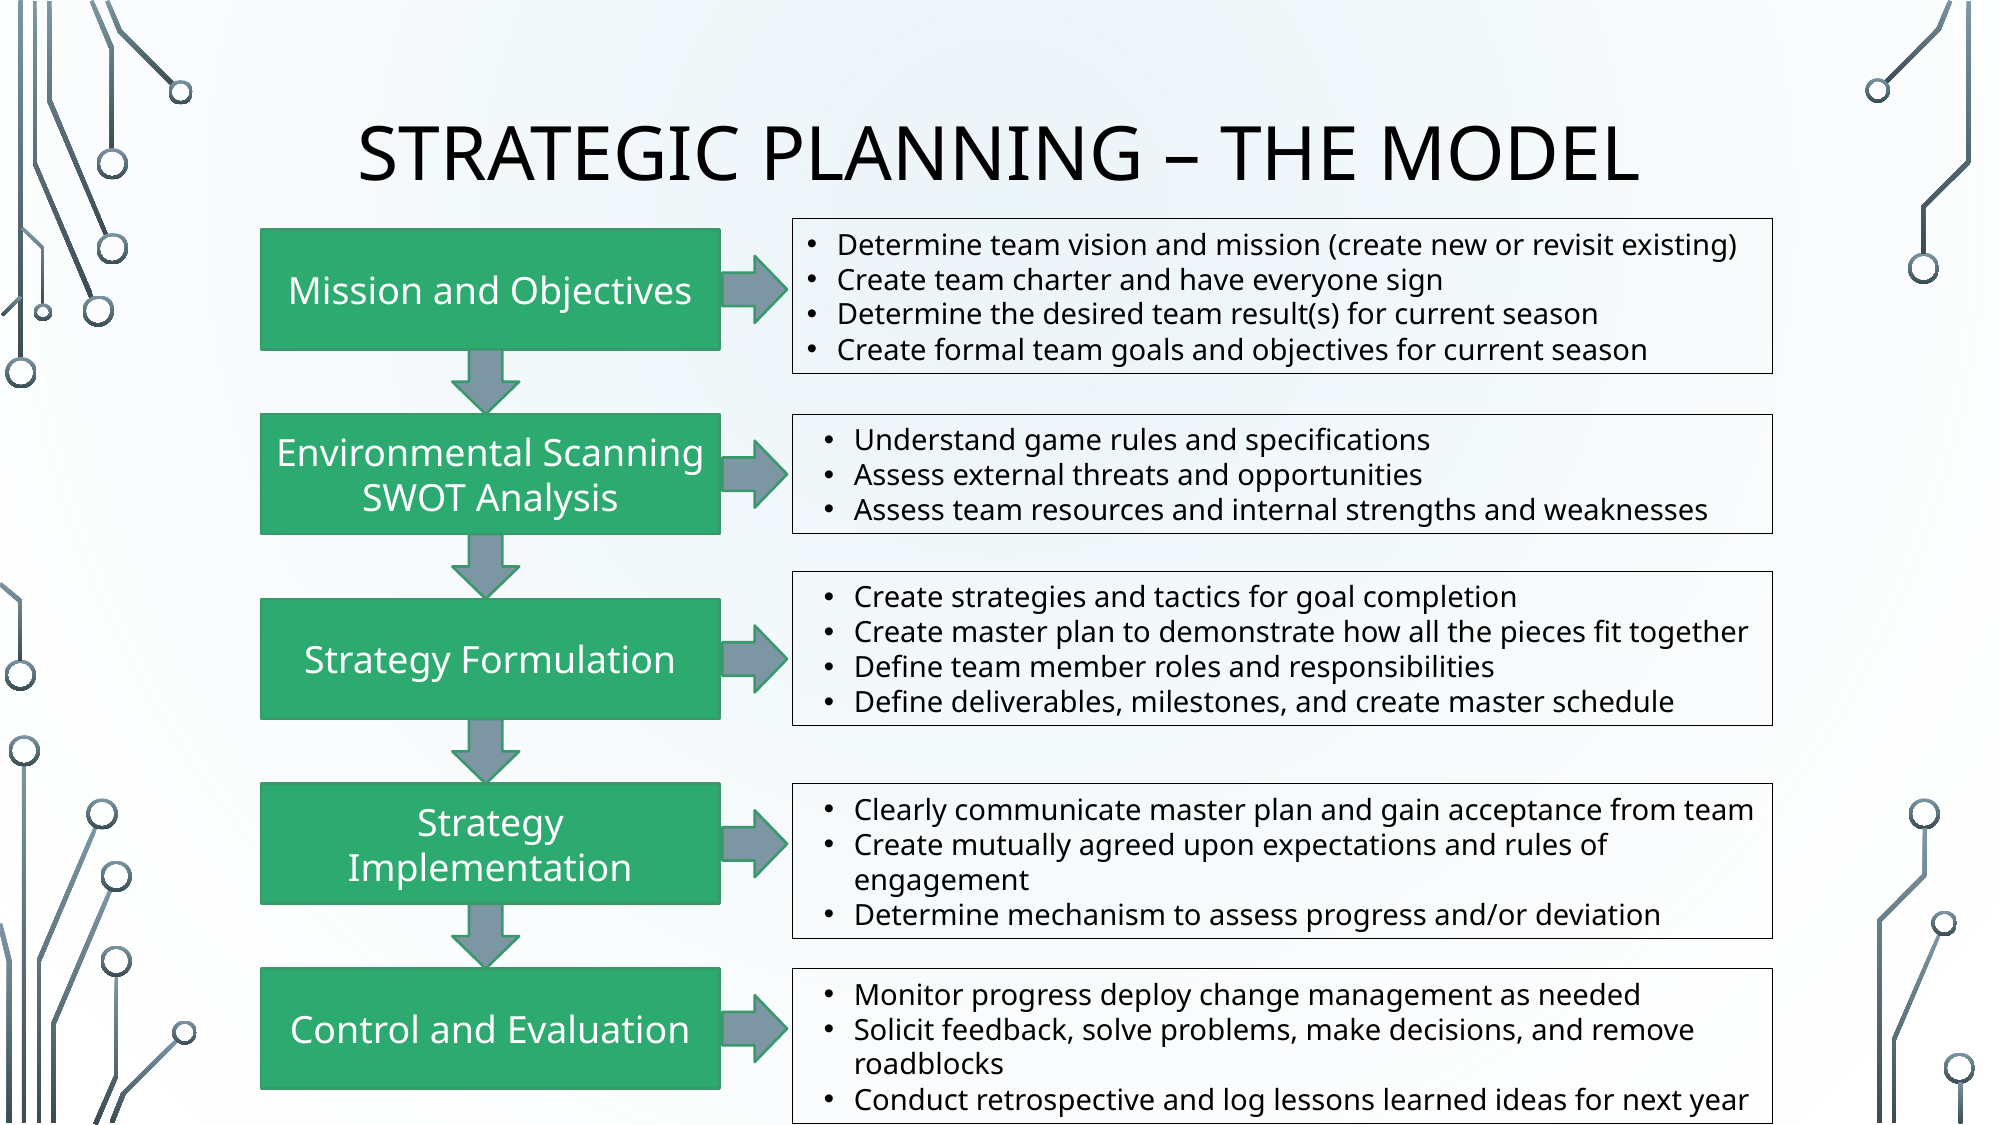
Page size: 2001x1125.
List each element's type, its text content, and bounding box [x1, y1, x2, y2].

text_box [451, 348, 521, 416]
text_box [721, 993, 789, 1064]
text_box [721, 254, 789, 325]
text_box Determine team vision and mission (create new or revisit existing) Create team charter and have everyone sign Determine the desired team result(s) for current season Create formal team goals and objectives for current season [792, 218, 1773, 374]
text_box Monitor progress deploy change management as needed Solicit feedback, solve problems, make decisions, and remove roadblocks Conduct retrospective and log lessons learned ideas for next year [792, 968, 1773, 1124]
text_box [721, 439, 789, 509]
text_box Mission and Objectives [260, 228, 721, 351]
text_box [721, 624, 789, 694]
text_box Understand game rules and specifications Assess external threats and opportunities Assess team resources and internal strengths and weaknesses [792, 414, 1773, 534]
text_box Environmental Scanning SWOT Analysis [260, 413, 721, 535]
text_box Strategy Formulation [260, 598, 721, 720]
text_box [721, 809, 789, 879]
text_box Create strategies and tactics for goal completion Create master plan to demonstrate how all the pieces fit together Define team member roles and responsibilities Define deliverables, milestones, and create master schedule [792, 571, 1773, 726]
text_box [451, 902, 521, 970]
text_box [451, 532, 521, 600]
text_box Strategy Implementation [260, 782, 721, 905]
text_box Clearly communicate master plan and gain acceptance from team Create mutually agreed upon expectations and rules of engagement Determine mechanism to assess progress and/or deviation [792, 783, 1773, 939]
title Strategic Planning – The model [187, 35, 1813, 278]
text_box Control and Evaluation [260, 967, 721, 1090]
text_box [451, 717, 521, 785]
